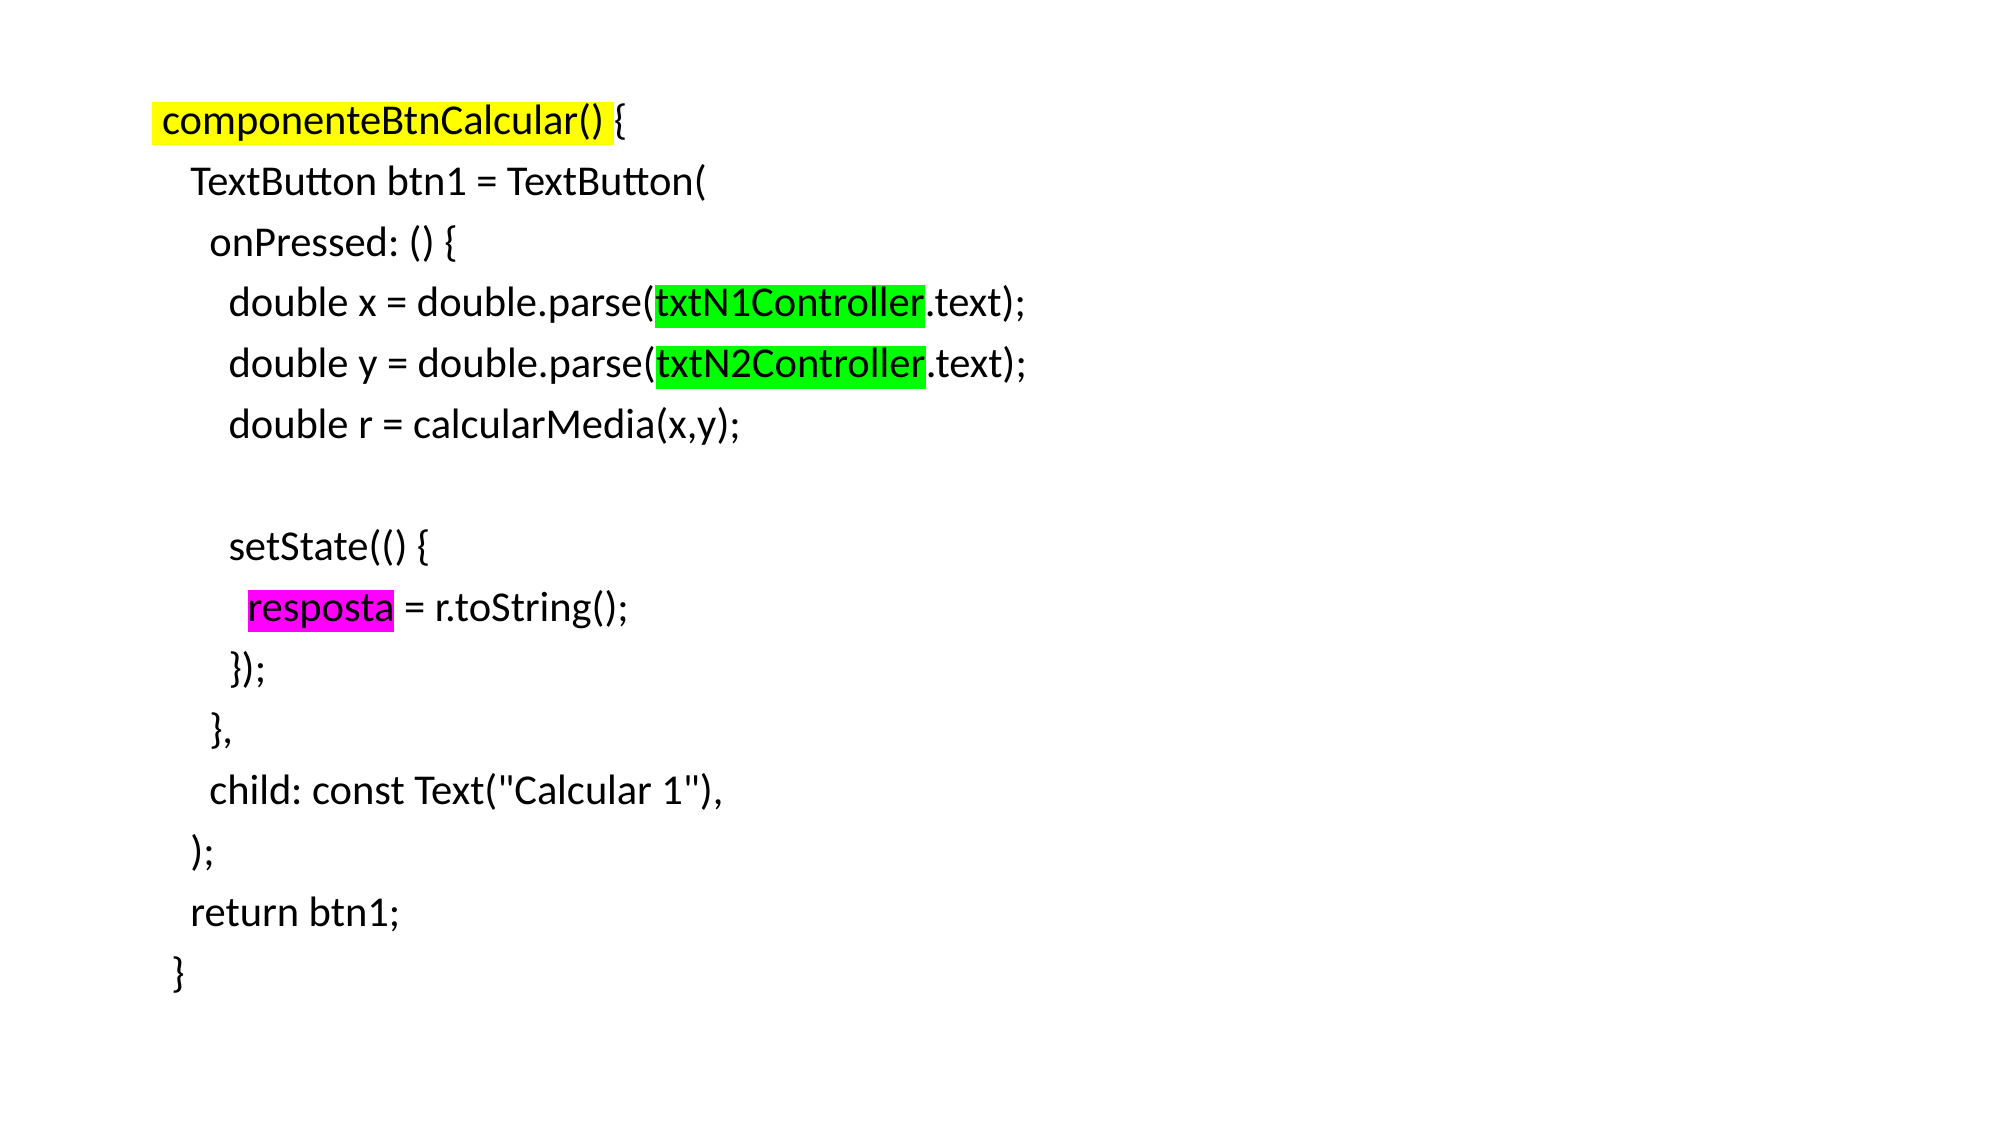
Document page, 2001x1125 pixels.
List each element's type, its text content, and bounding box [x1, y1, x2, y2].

list componenteBtnCalcular() { TextButton btn1 = TextButton( onPressed: () { double x = double.parse(txtN1Controller.text); double y = double.parse(txtN2Controller.text); double r = calcularMedia(x,y); setState(() { resposta = r.toString(); }); }, child: const Text("Calcular 1"), ); return btn1; } [137, 90, 1848, 1014]
